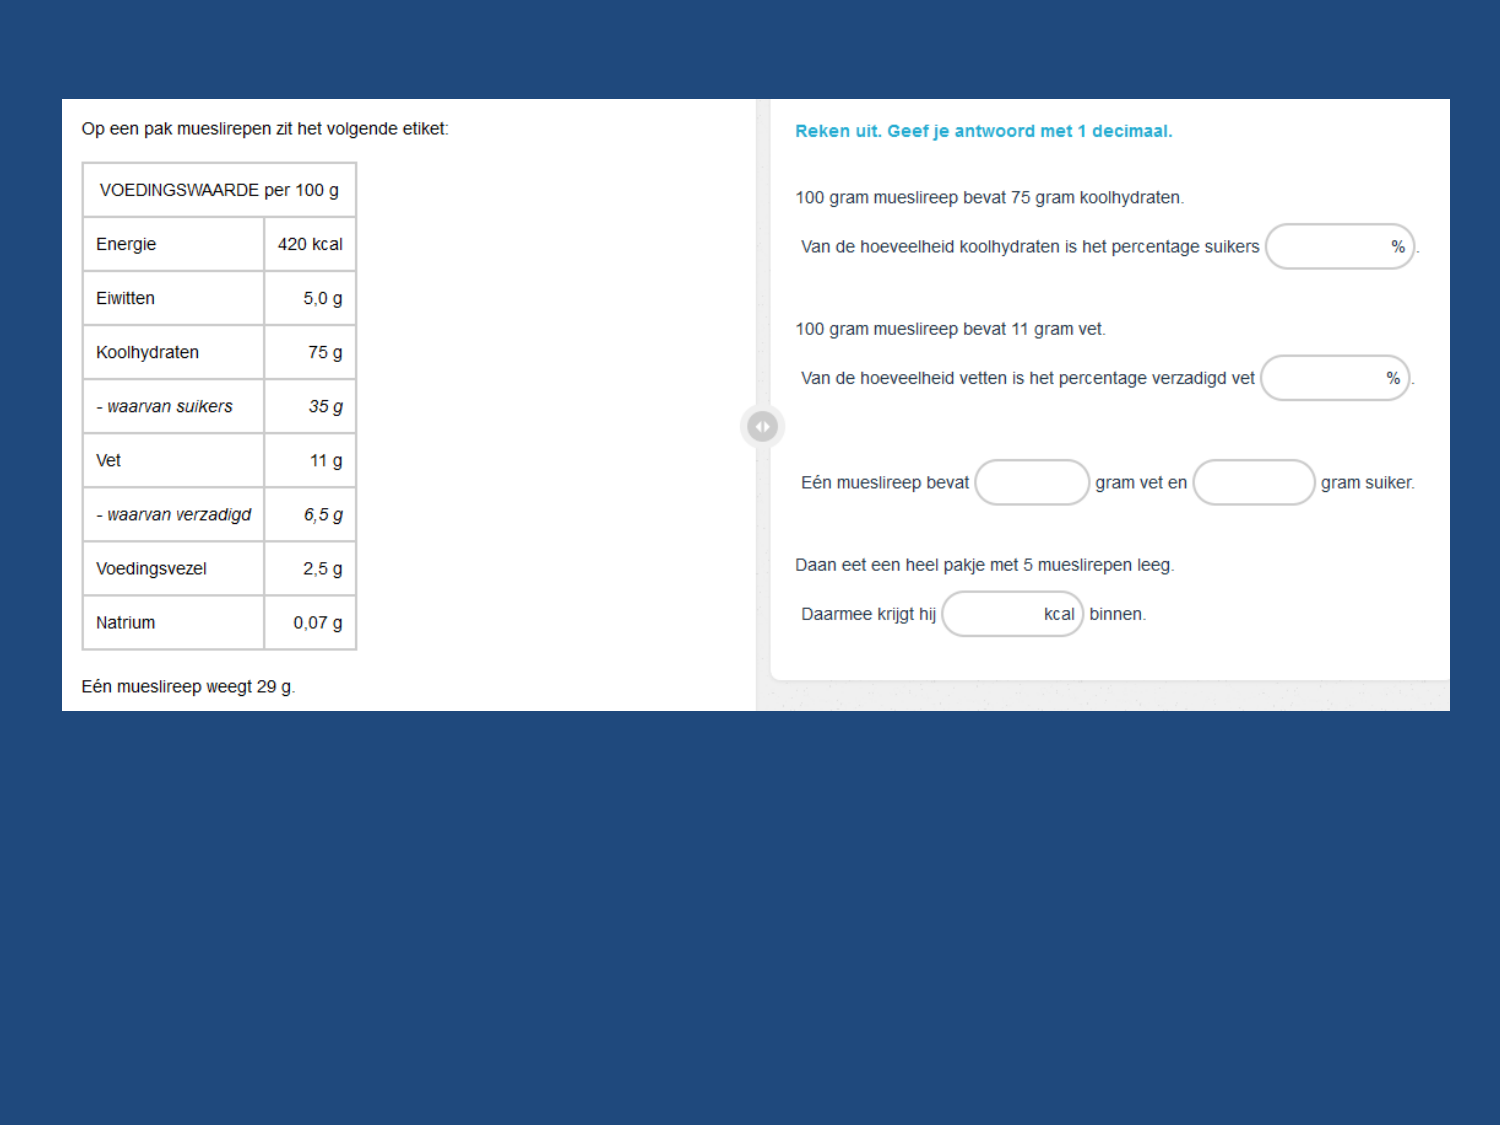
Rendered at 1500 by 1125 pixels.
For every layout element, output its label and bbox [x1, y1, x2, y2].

picture [62, 99, 1451, 711]
